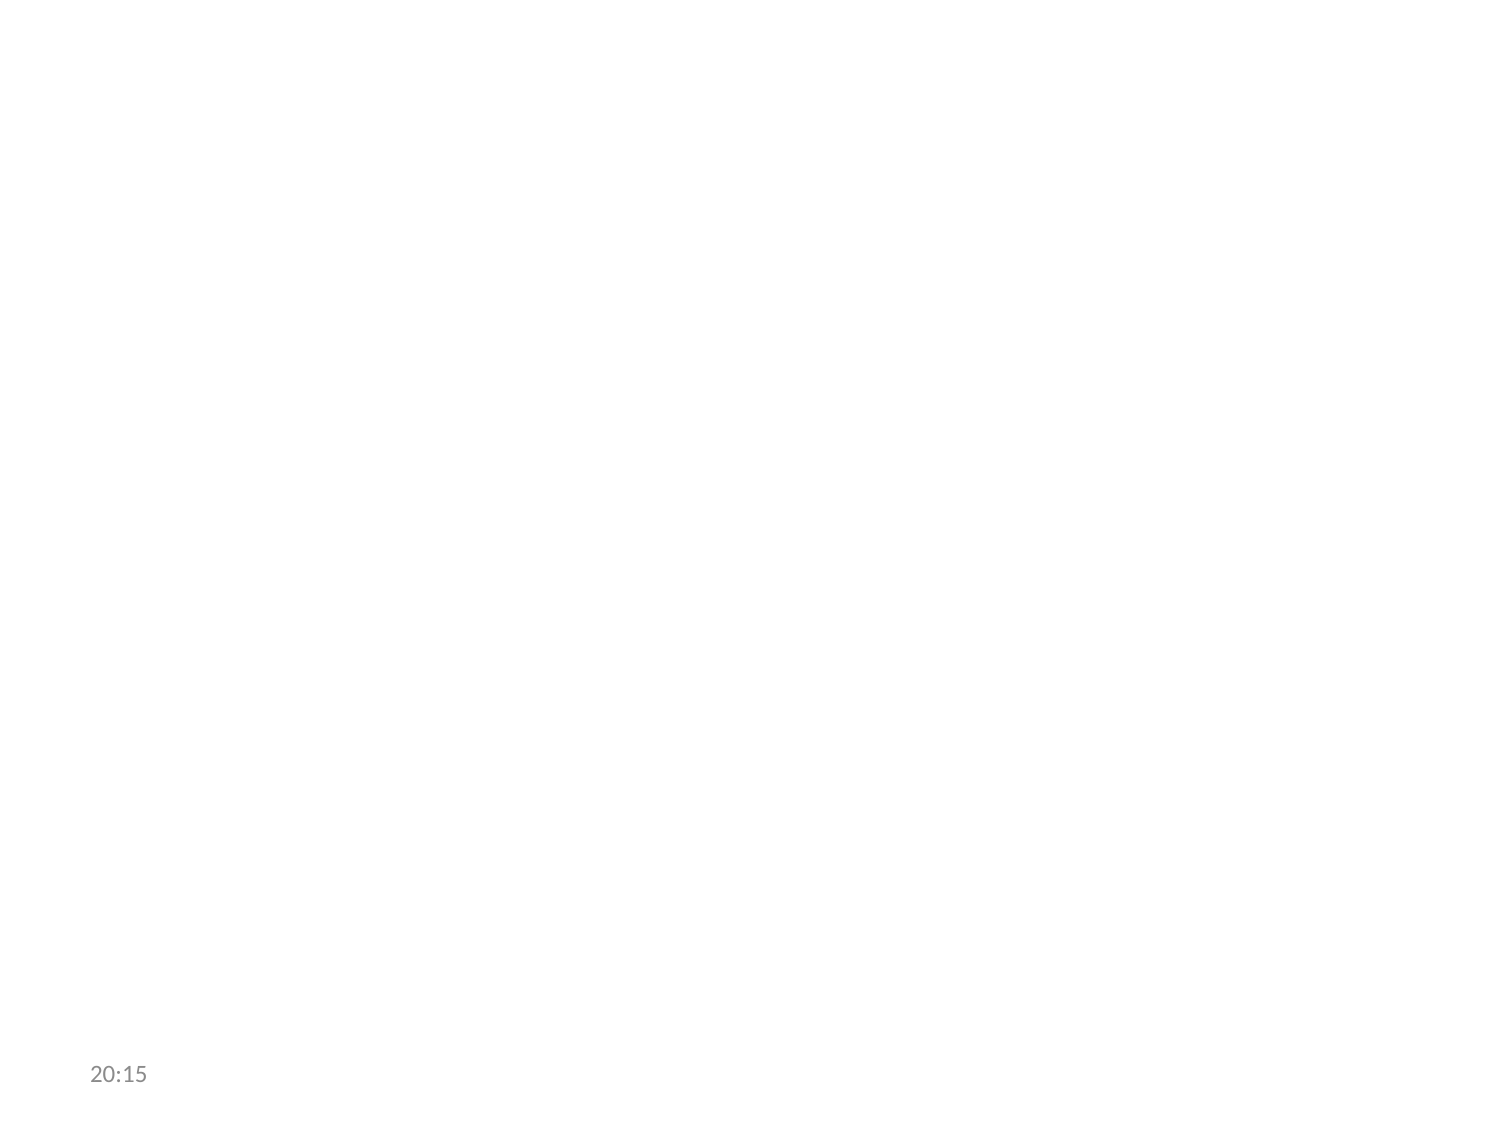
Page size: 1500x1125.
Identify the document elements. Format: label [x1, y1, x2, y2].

slide_number [75, 1042, 425, 1103]
